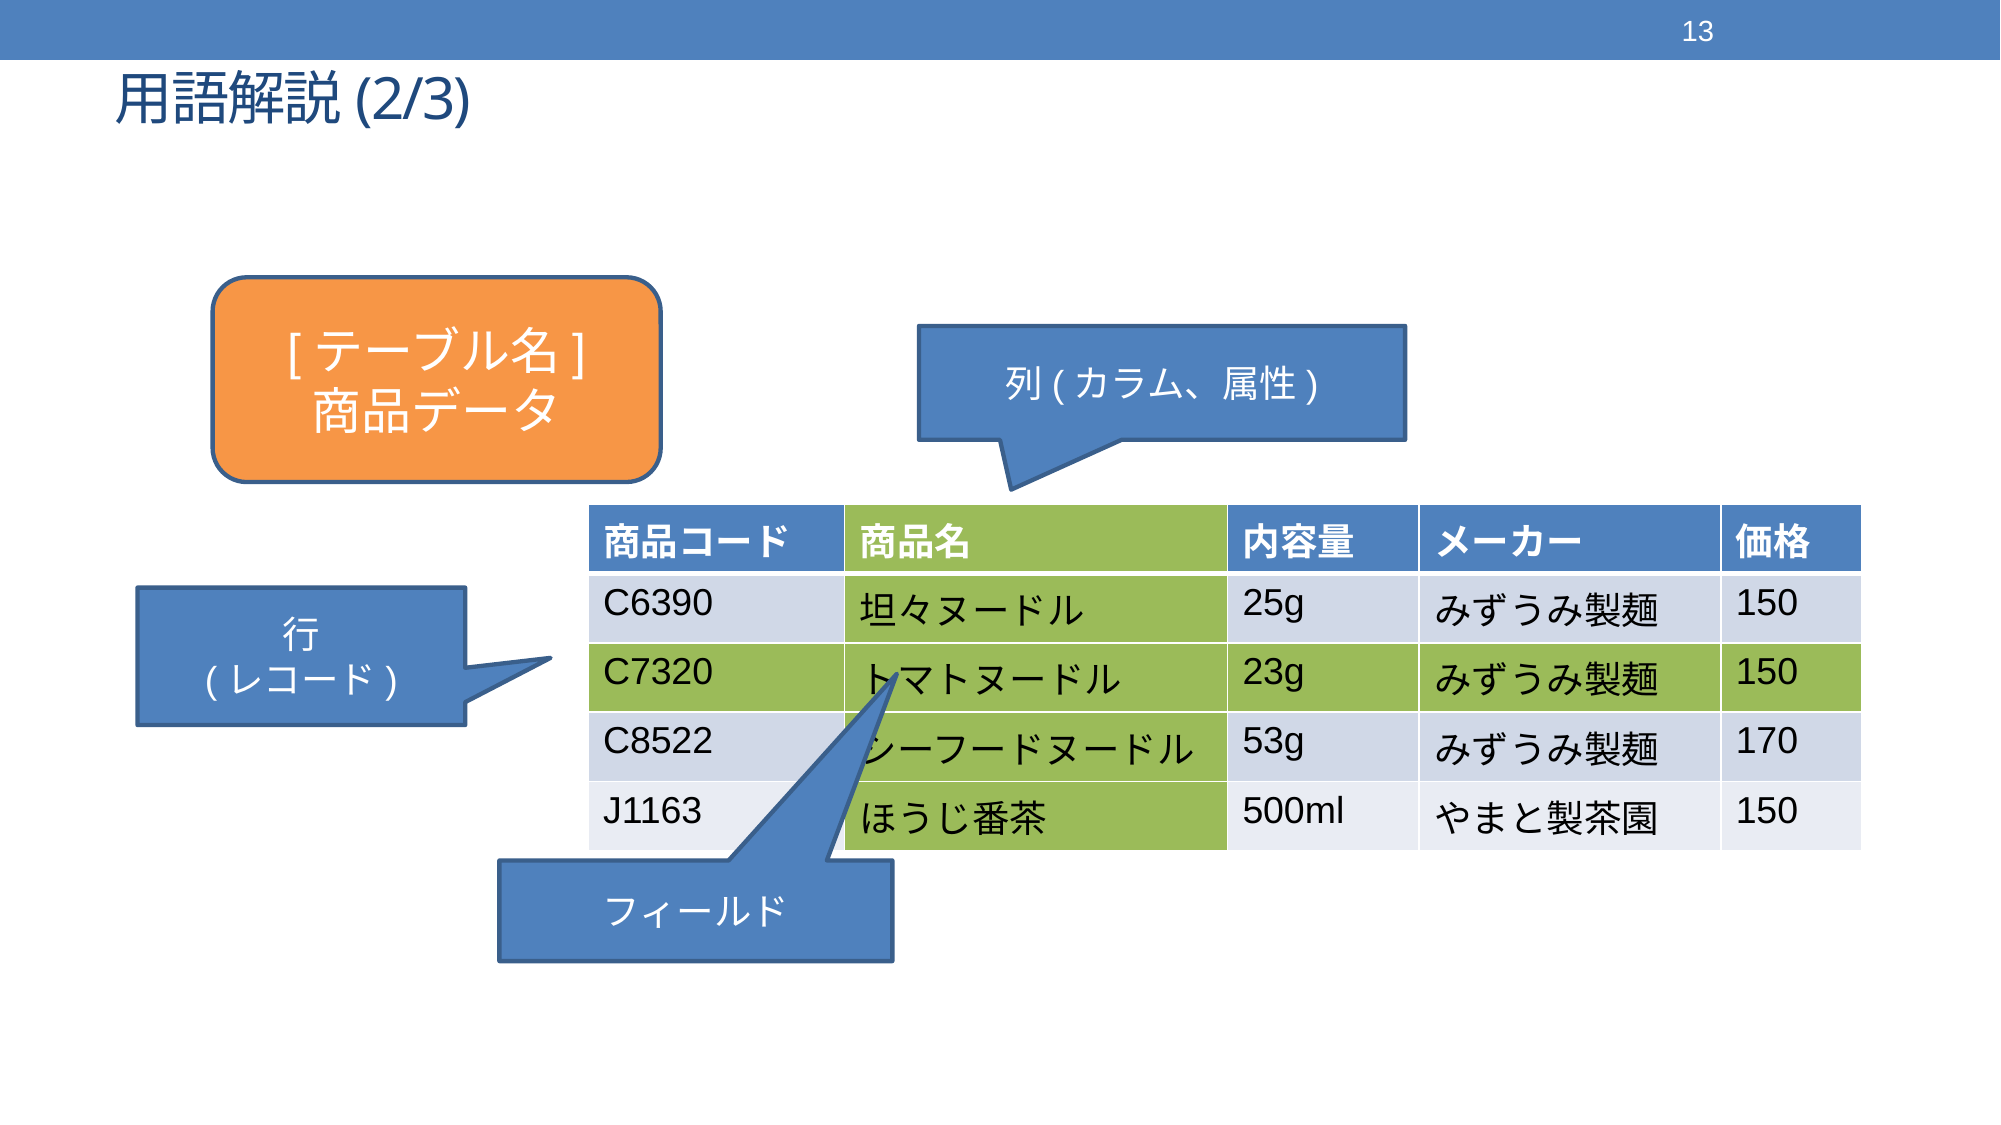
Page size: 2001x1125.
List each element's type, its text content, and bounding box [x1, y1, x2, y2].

text_box 列(カラム、属性) [916, 323, 1408, 492]
table_cell 150 [1722, 644, 1861, 711]
table_cell 150 [1722, 576, 1861, 642]
table_cell 25g [1228, 576, 1418, 642]
table_cell シーフードヌードル [860, 713, 1227, 781]
table_cell 53g [1228, 713, 1418, 781]
table_cell 150 [1722, 782, 1861, 850]
table_header 商品コード [589, 505, 844, 571]
table_cell C6390 [589, 576, 844, 642]
table_cell みずうみ製麺 [1420, 576, 1720, 642]
text_box [テーブル名] 商品データ [210, 275, 663, 485]
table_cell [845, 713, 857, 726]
table_cell 23g [1228, 644, 1418, 711]
table_cell J1163 [834, 824, 844, 850]
text_box 行 (レコード) [135, 585, 553, 728]
table_cell ほうじ番茶 [845, 782, 1227, 850]
table_cell 坦々ヌードル [845, 576, 1227, 642]
table_cell J1163 [589, 782, 795, 850]
table_cell C7320 [589, 644, 844, 711]
table_header 価格 [1722, 505, 1861, 571]
table_cell みずうみ製麺 [1420, 713, 1720, 781]
title 用語解説(2/3) [99, 59, 1900, 133]
table_cell 170 [1722, 713, 1861, 781]
list [99, 149, 1900, 1063]
text_box フィールド [497, 671, 899, 964]
slide_number 13 [1666, 3, 1900, 57]
table_cell 500ml [1228, 782, 1418, 850]
table_header メーカー [1420, 505, 1720, 571]
table_cell みずうみ製麺 [1420, 644, 1720, 711]
table_cell トマトヌードル [845, 644, 1227, 711]
table_header 内容量 [1228, 505, 1418, 571]
table_cell C8522 [589, 713, 844, 781]
table_header 商品名 [845, 505, 1227, 571]
table_cell やまと製茶園 [1420, 782, 1720, 850]
